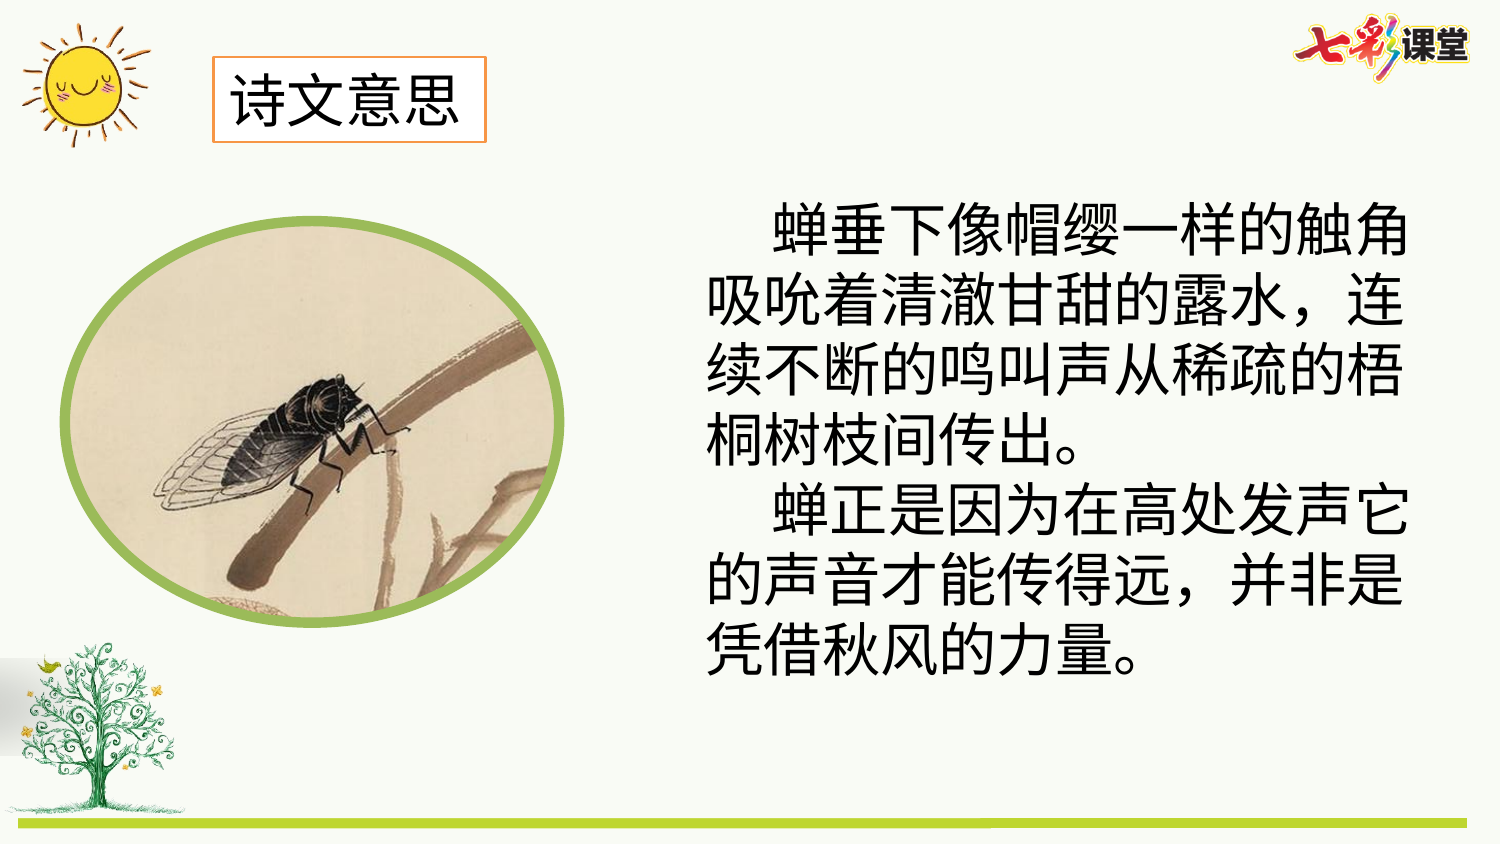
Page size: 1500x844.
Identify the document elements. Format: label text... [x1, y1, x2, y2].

picture [0, 0, 173, 172]
text_box 蝉垂下像帽缨一样的触角吸吮着清澈甘甜的露水，连续不断的鸣叫声从稀疏的梧桐树枝间传出。 蝉正是因为在高处发声它的声音才能传得远，并非是凭借秋风的力量。 [690, 185, 1469, 691]
picture [0, 174, 1467, 844]
text_box 诗文意思 [212, 56, 487, 143]
picture [1291, 9, 1472, 87]
